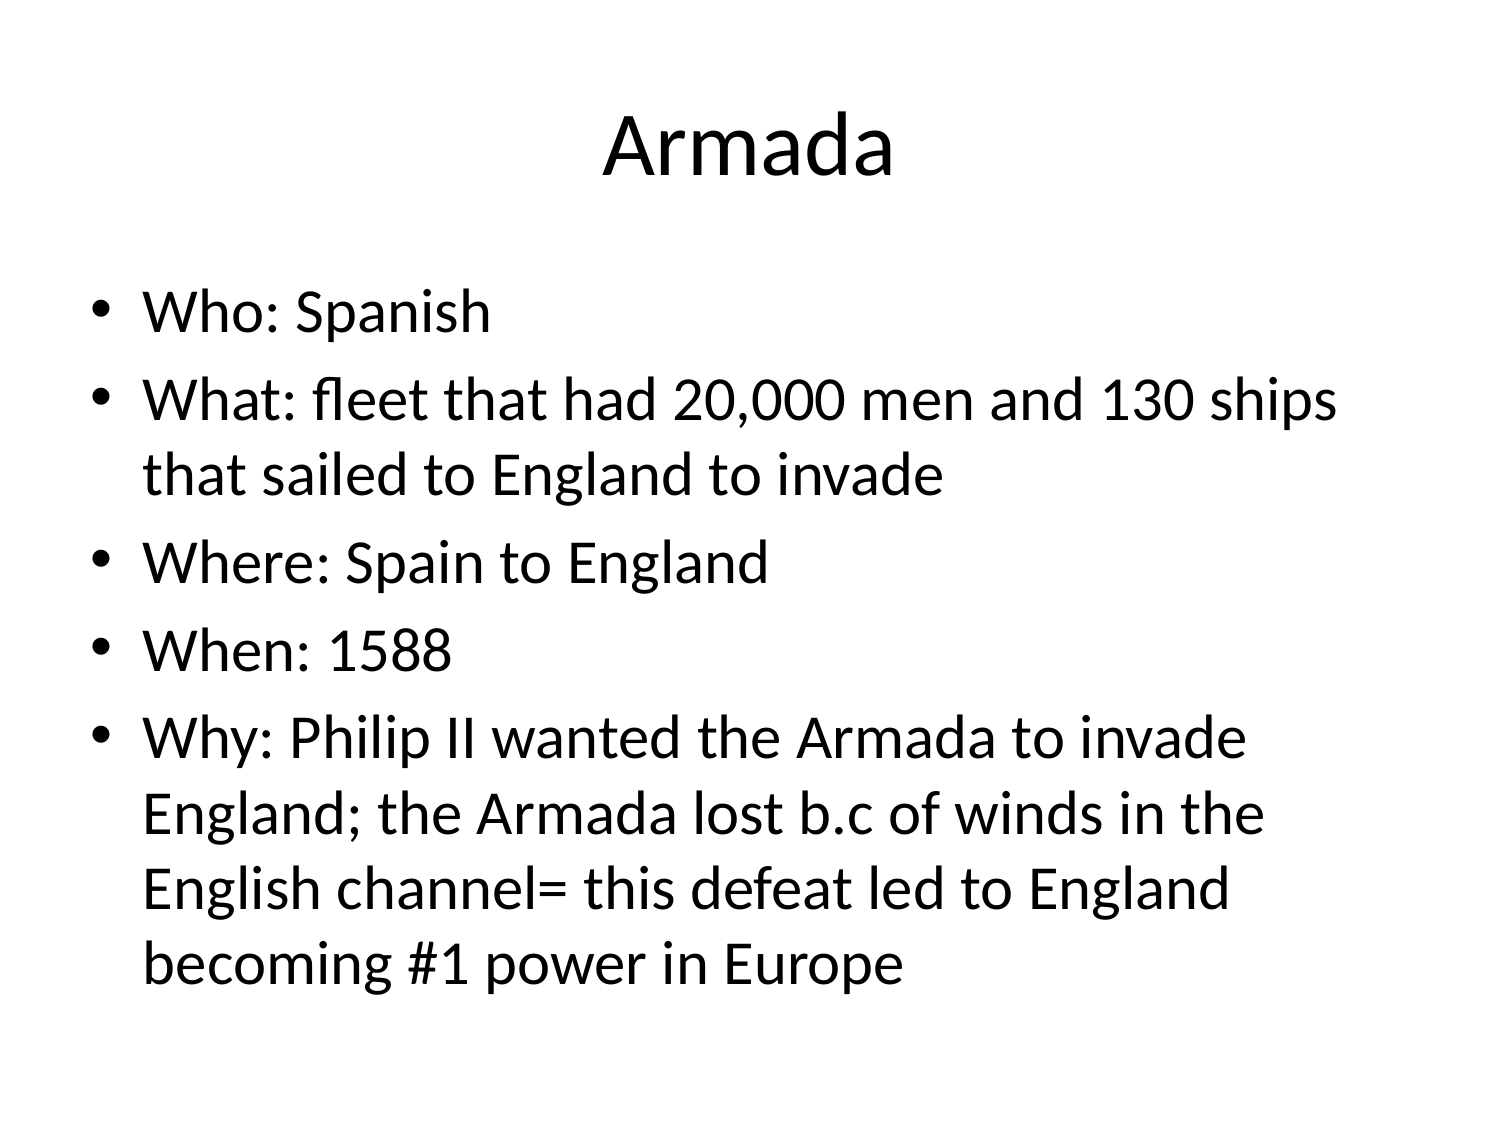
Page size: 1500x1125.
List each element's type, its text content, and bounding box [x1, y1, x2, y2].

list Who: Spanish What: fleet that had 20,000 men and 130 ships that sailed to England to invade Where: Spain to England When: 1588 Why: Philip II wanted the Armada to invade England; the Armada lost b.c of winds in the English channel= this defeat led to England becoming #1 power in Europe [75, 262, 1425, 1005]
title Armada [75, 45, 1425, 233]
